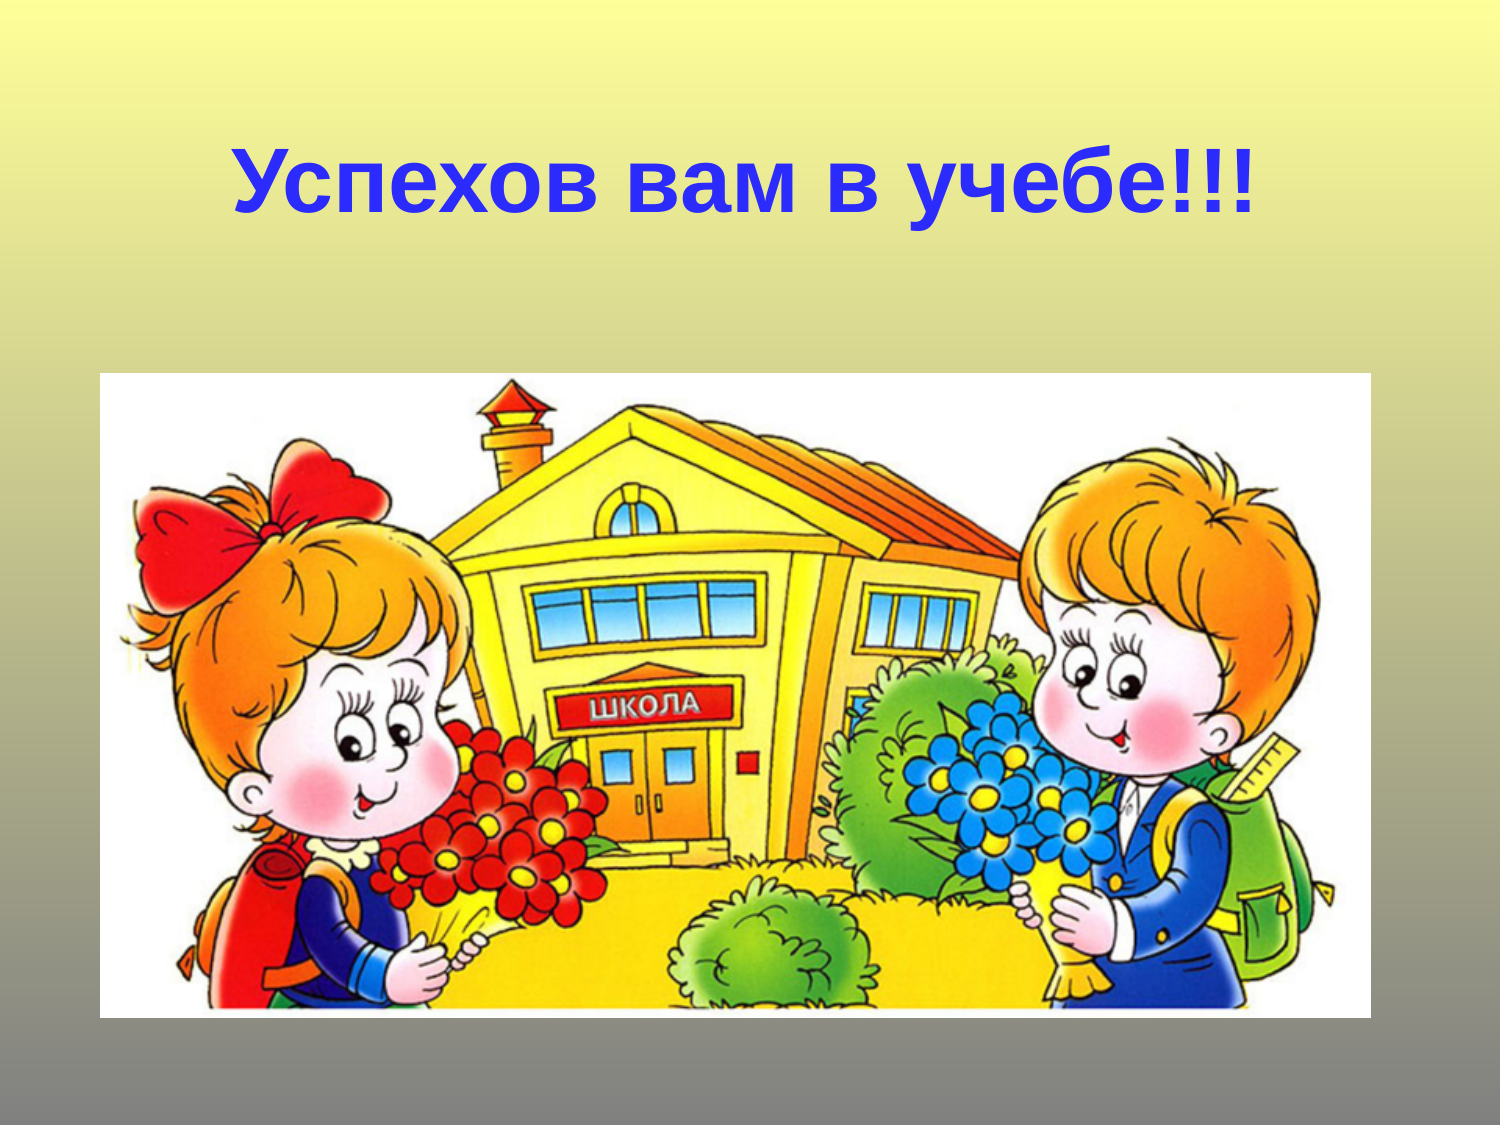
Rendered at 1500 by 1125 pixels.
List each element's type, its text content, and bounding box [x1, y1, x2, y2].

picture [99, 373, 1371, 1019]
title Успехов вам в учебе!!! [88, 101, 1439, 251]
